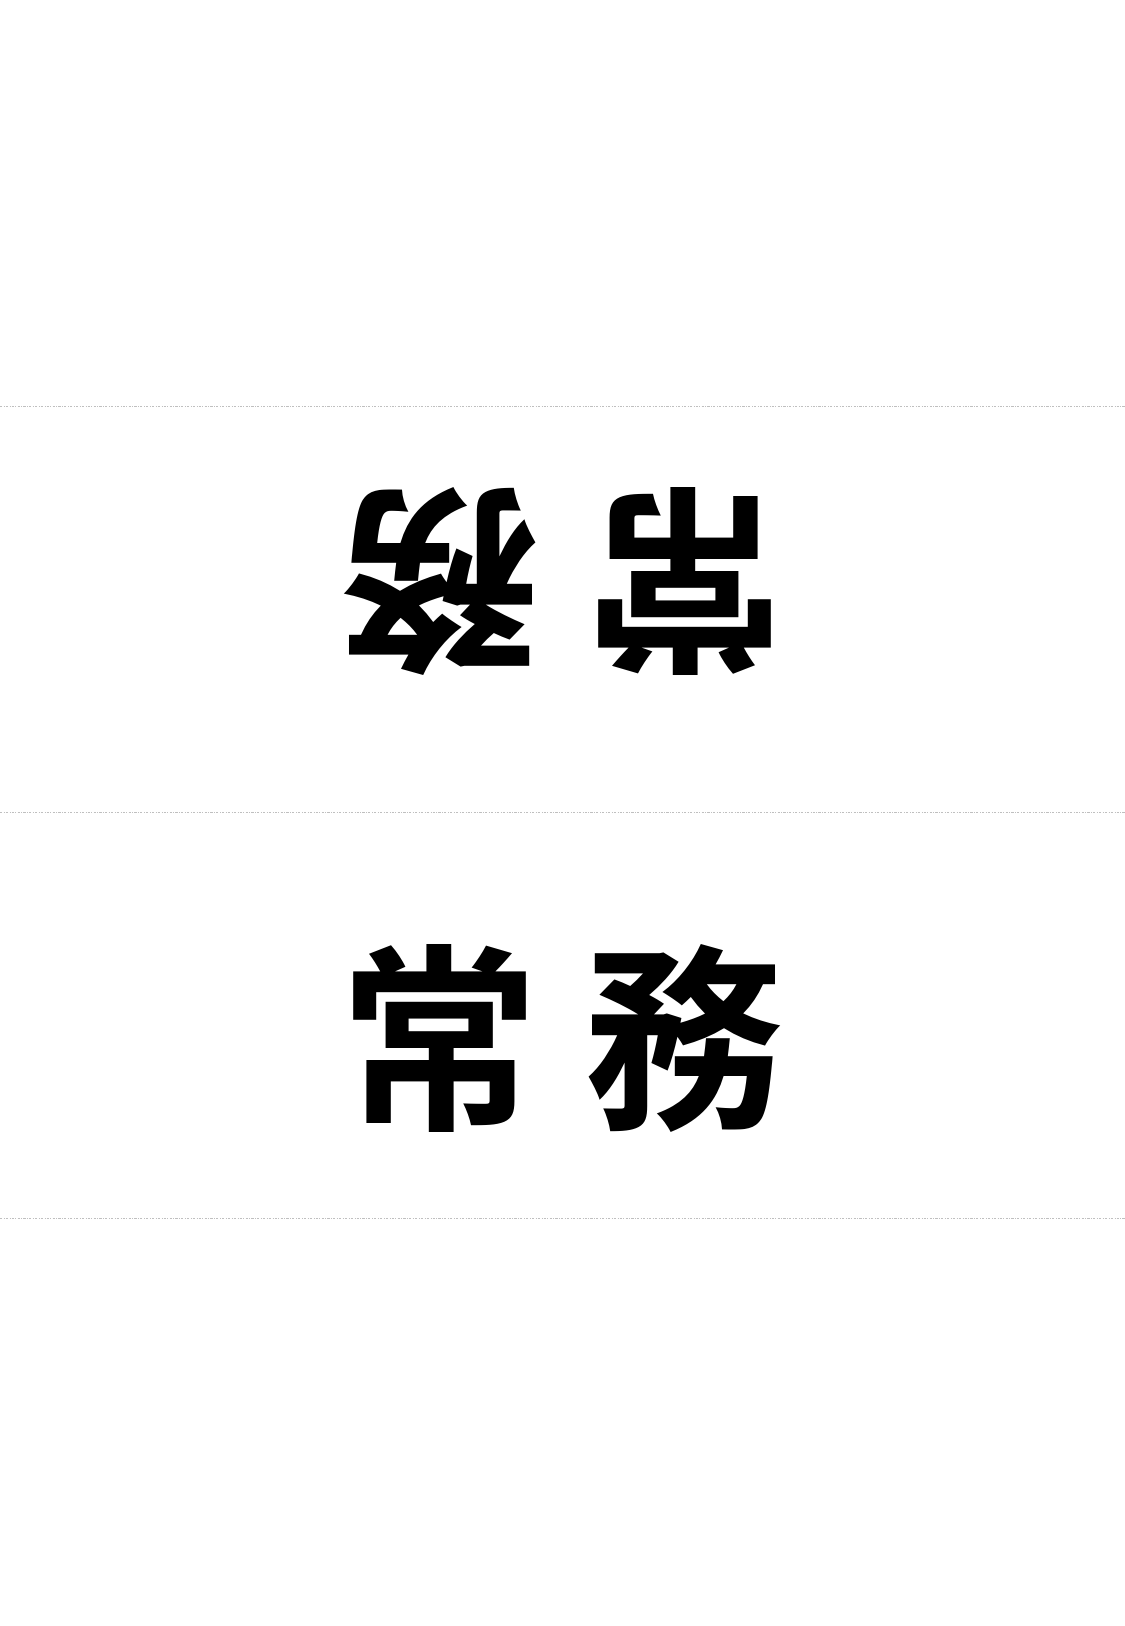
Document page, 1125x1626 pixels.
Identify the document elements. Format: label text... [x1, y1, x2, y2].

text_box 常 務 [325, 457, 801, 713]
text_box 常 務 [324, 907, 801, 1162]
